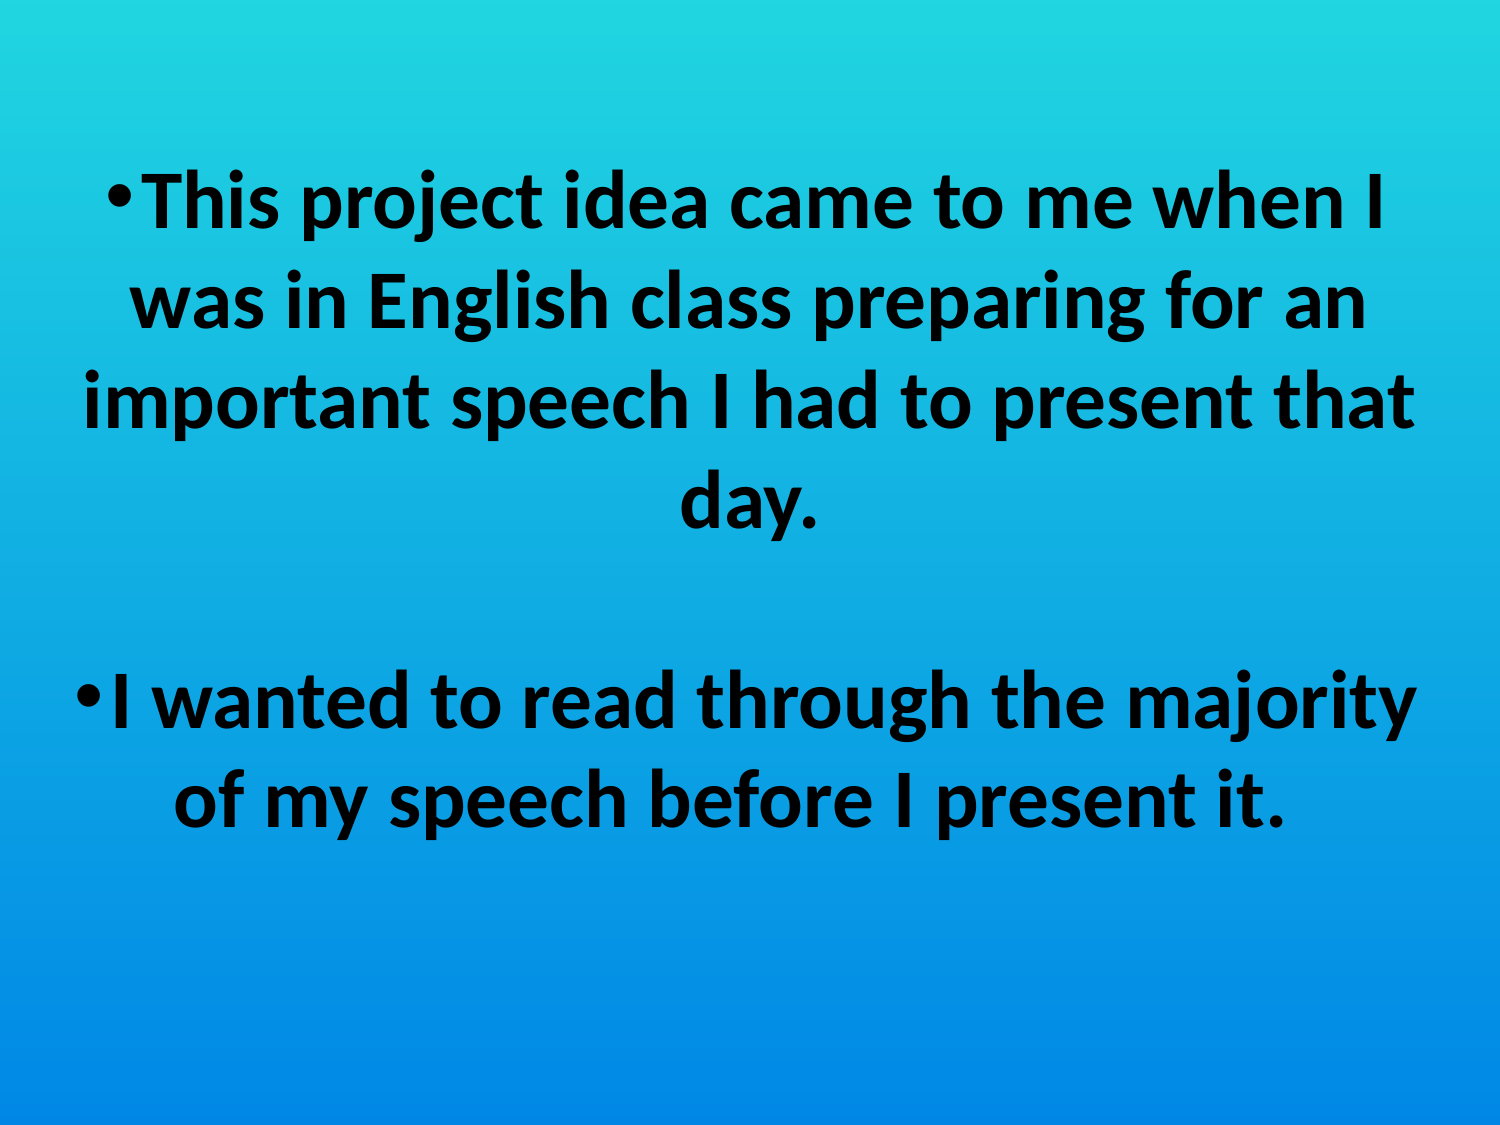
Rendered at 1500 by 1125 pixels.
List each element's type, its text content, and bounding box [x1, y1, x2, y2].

text_box This project idea came to me when I was in English class preparing for an important speech I had to present that day. I wanted to read through the majority of my speech before I present it. [50, 37, 1450, 1052]
